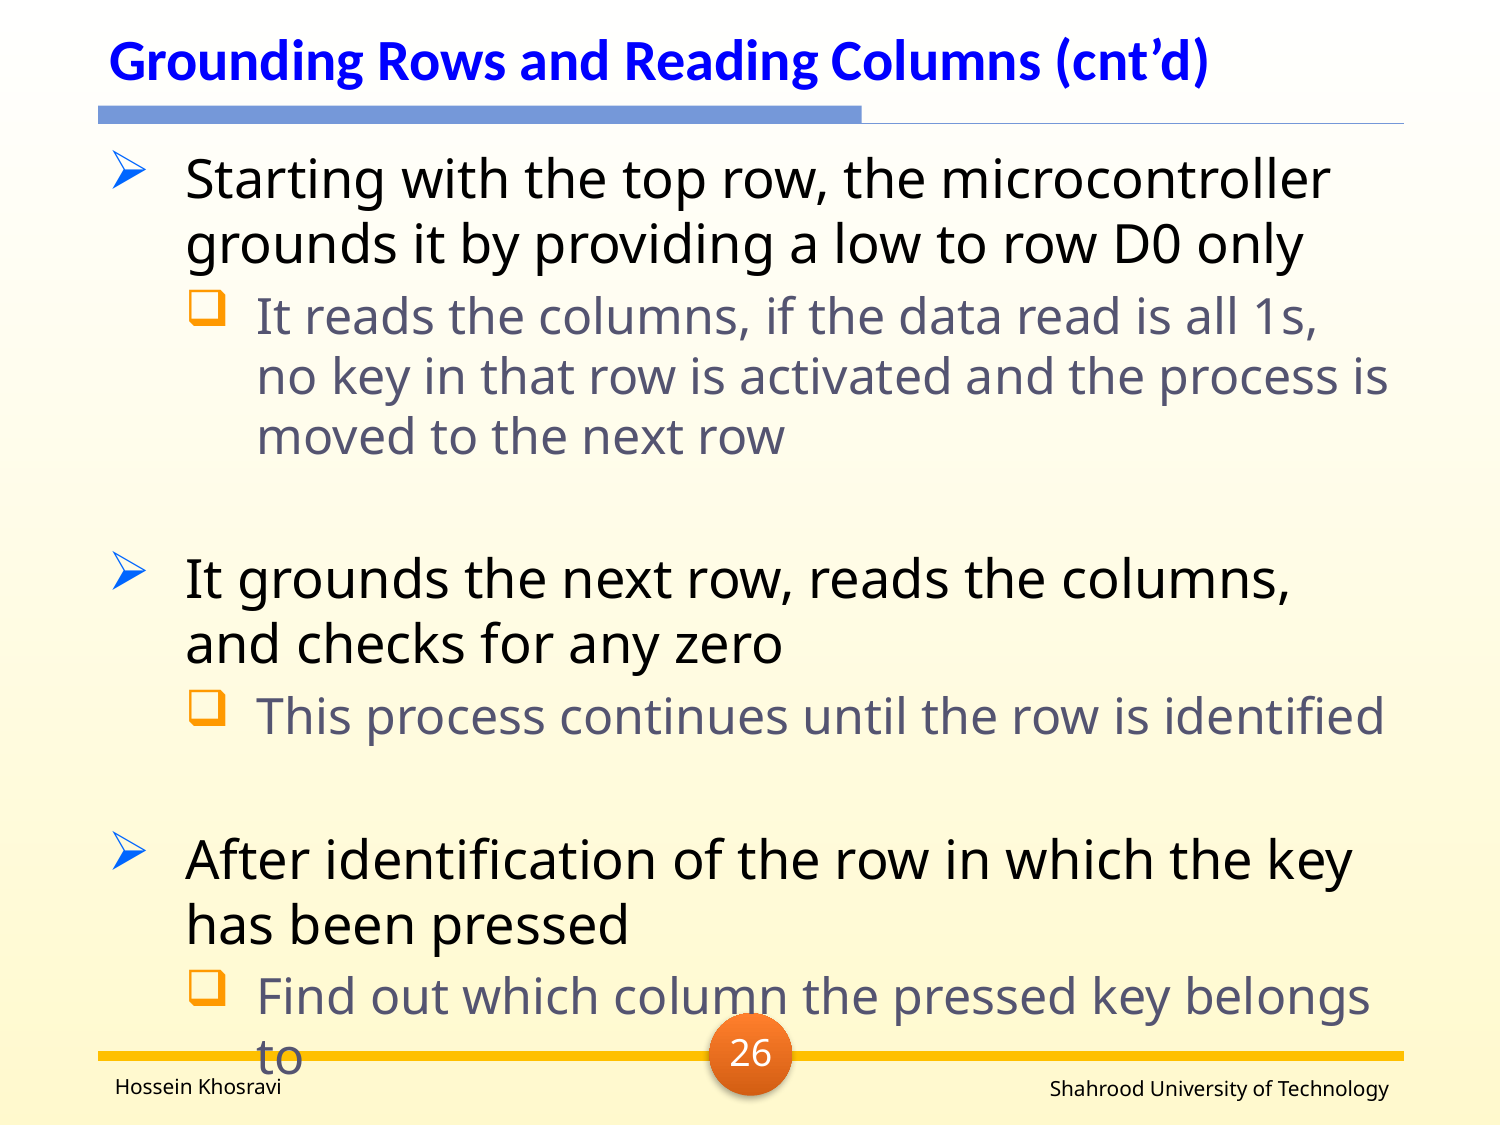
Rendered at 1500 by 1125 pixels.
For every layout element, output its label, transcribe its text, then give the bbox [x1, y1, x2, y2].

slide_number Hossein Khosravi [99, 1066, 425, 1108]
footer Shahrood University of Technology [928, 1068, 1404, 1110]
title Grounding Rows and Reading Columns (cnt’d) [94, 23, 1407, 100]
list Starting with the top row, the microcontroller grounds it by providing a low to row D0 only It reads the columns, if the data read is all 1s, no key in that row is activated and the process is moved to the next row It grounds the next row, reads the columns, and checks for any zero This process continues until the row is identified After identification of the row in which the key has been pressed Find out which column the pressed key belongs to [92, 137, 1406, 988]
